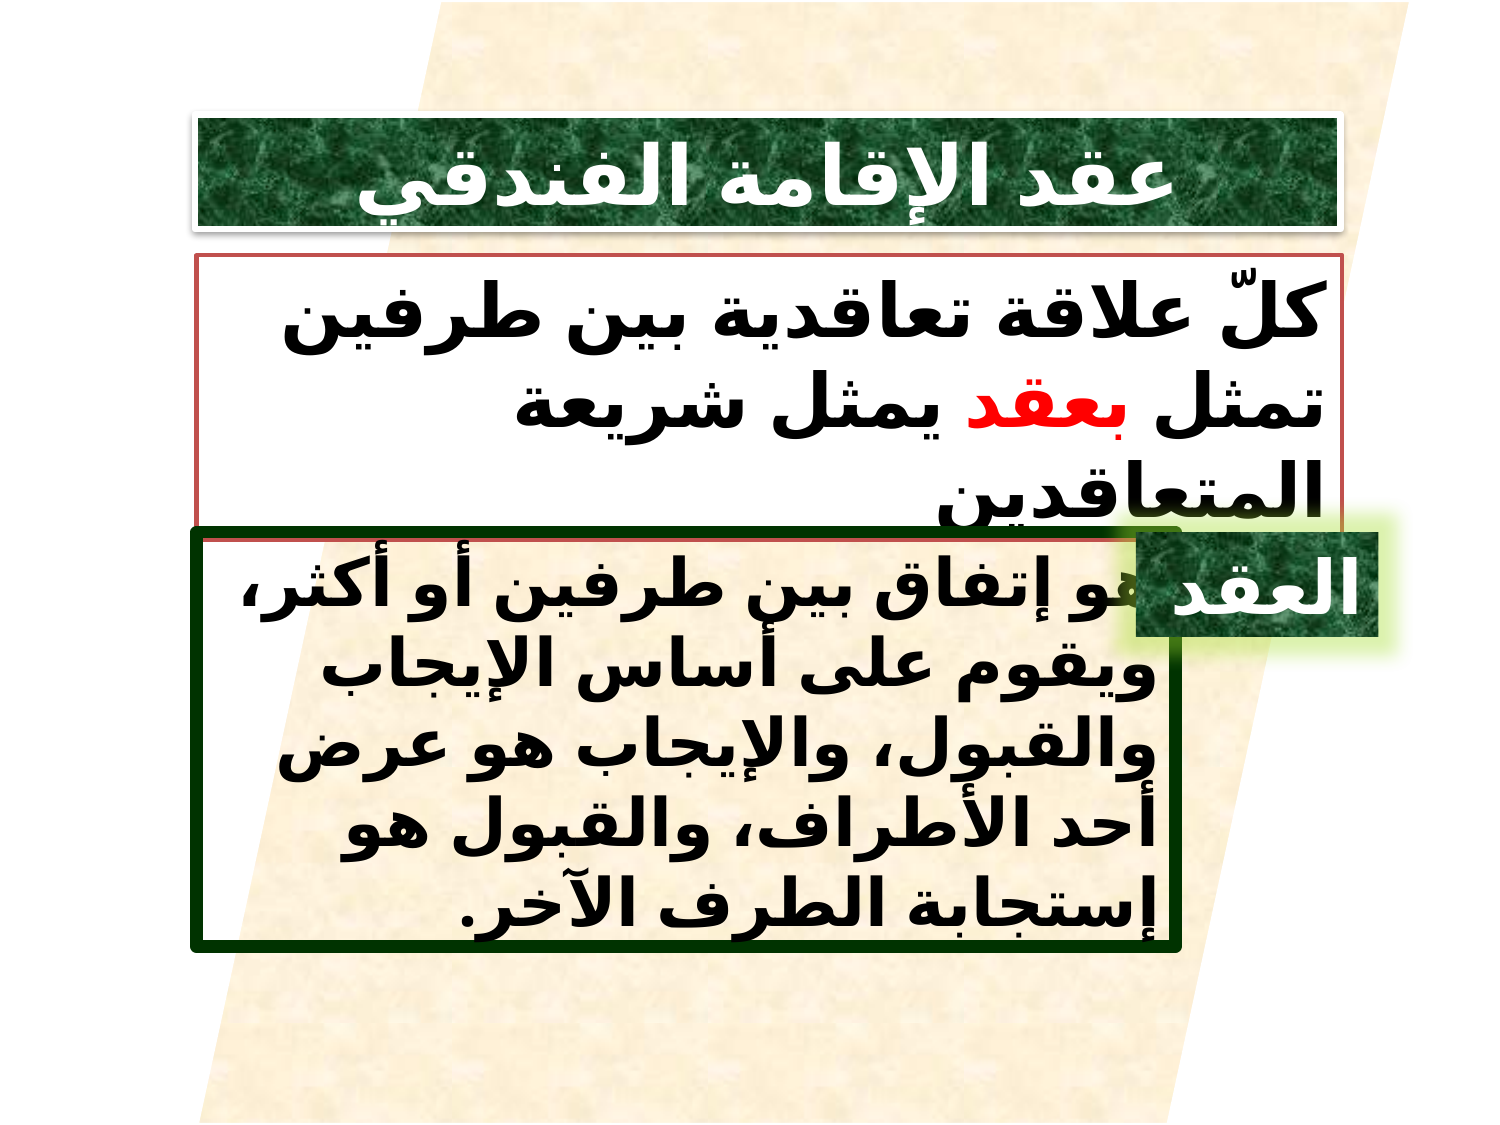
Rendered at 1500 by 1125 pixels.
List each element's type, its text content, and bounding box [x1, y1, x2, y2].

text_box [196, 531, 1339, 871]
picture [1339, 532, 1379, 637]
text_box [194, 879, 1224, 1125]
text_box [382, 0, 1414, 323]
text_box عقد الإقامة الفندقي [192, 111, 1344, 232]
text_box كلّ علاقة تعاقدية بين طرفين تمثل بعقد يمثل شريعة المتعاقدين [194, 253, 1344, 526]
